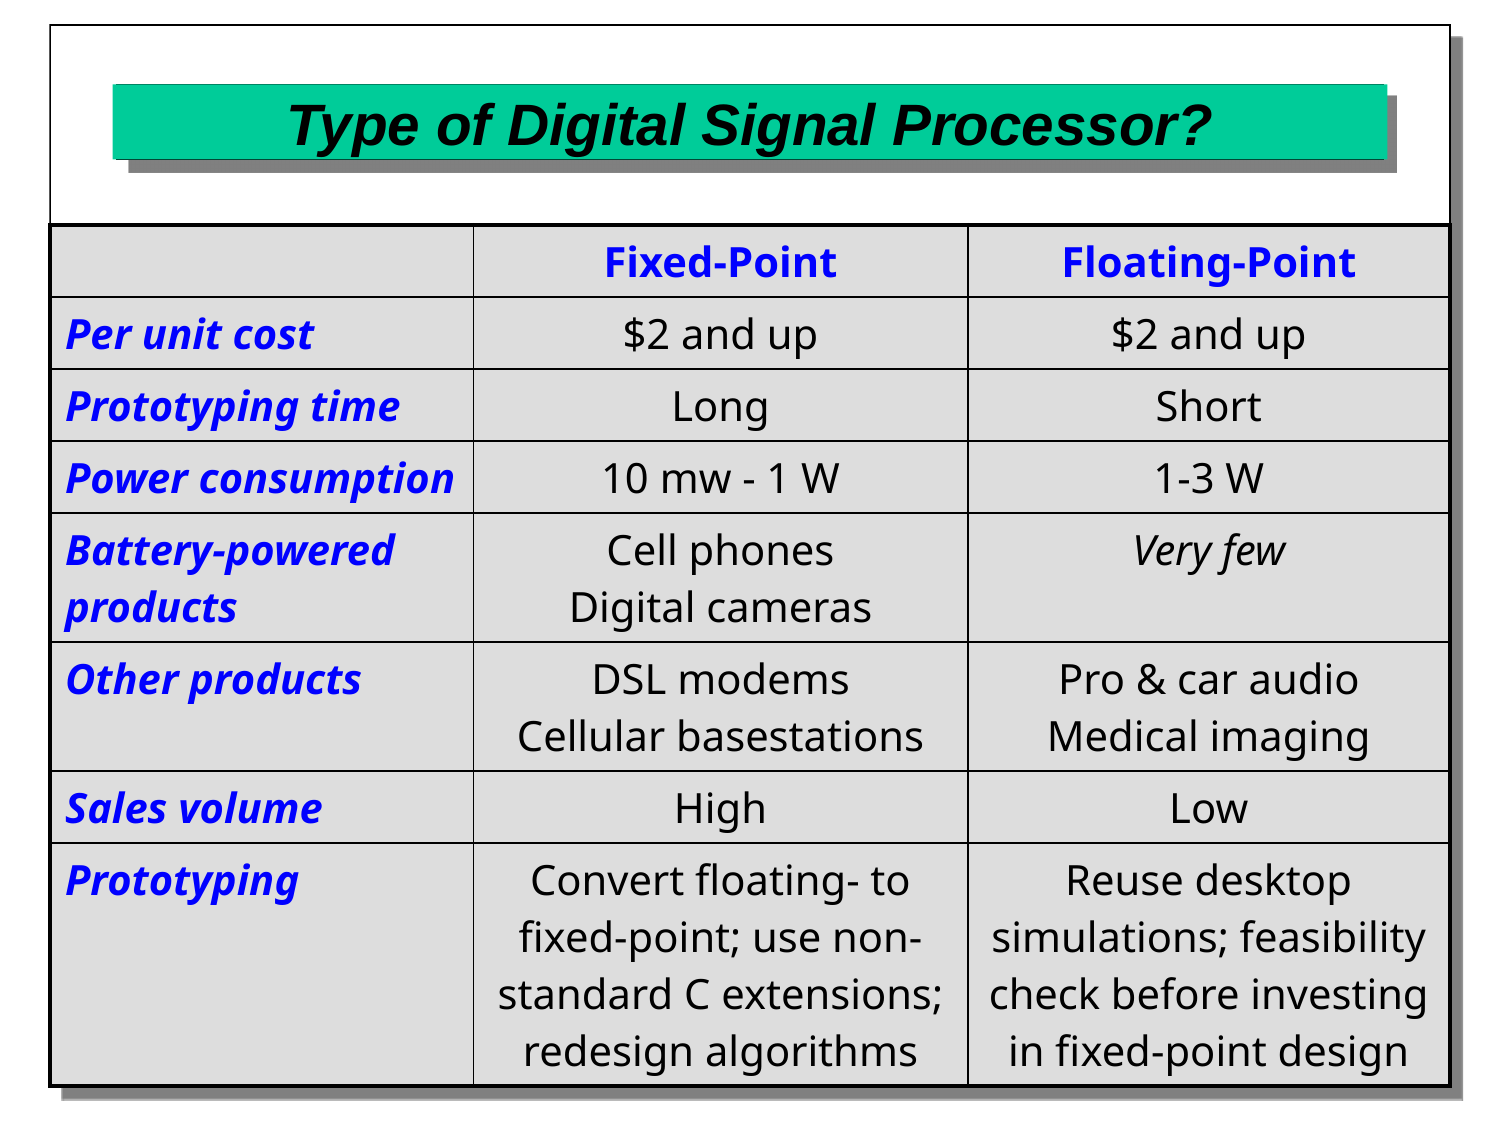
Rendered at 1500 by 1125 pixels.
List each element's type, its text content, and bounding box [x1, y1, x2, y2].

table_header [52, 227, 473, 296]
table_cell Sales volume [52, 772, 473, 842]
table_cell Battery-powered products [52, 514, 473, 641]
table_cell Long [474, 370, 967, 440]
table_cell Per unit cost [52, 298, 473, 368]
title Type of Digital Signal Processor? [112, 84, 1388, 160]
table_header Floating-Point [969, 227, 1448, 296]
table_cell Other products [52, 643, 473, 770]
table_cell 10 mw - 1 W [474, 442, 967, 512]
table_cell Cell phones Digital cameras [474, 514, 967, 641]
table_cell Short [969, 370, 1448, 440]
table_cell Reuse desktop simulations; feasibility check before investing in fixed-point design [969, 844, 1448, 1084]
table_cell High [474, 772, 967, 842]
table_cell Low [969, 772, 1448, 842]
table_cell 1-3 W [969, 442, 1448, 512]
table_cell Prototyping time [52, 370, 473, 440]
table_cell Convert floating- to fixed-point; use non-standard C extensions; redesign algorithms [474, 844, 967, 1084]
table_cell Very few [969, 514, 1448, 641]
table_cell DSL modems Cellular basestations [474, 643, 967, 770]
table_cell Prototyping [52, 844, 473, 1084]
table_header Fixed-Point [474, 227, 967, 296]
table_cell Power consumption [52, 442, 473, 512]
table_cell Pro & car audio Medical imaging [969, 643, 1448, 770]
table_cell $2 and up [969, 298, 1448, 368]
table_cell $2 and up [474, 298, 967, 368]
